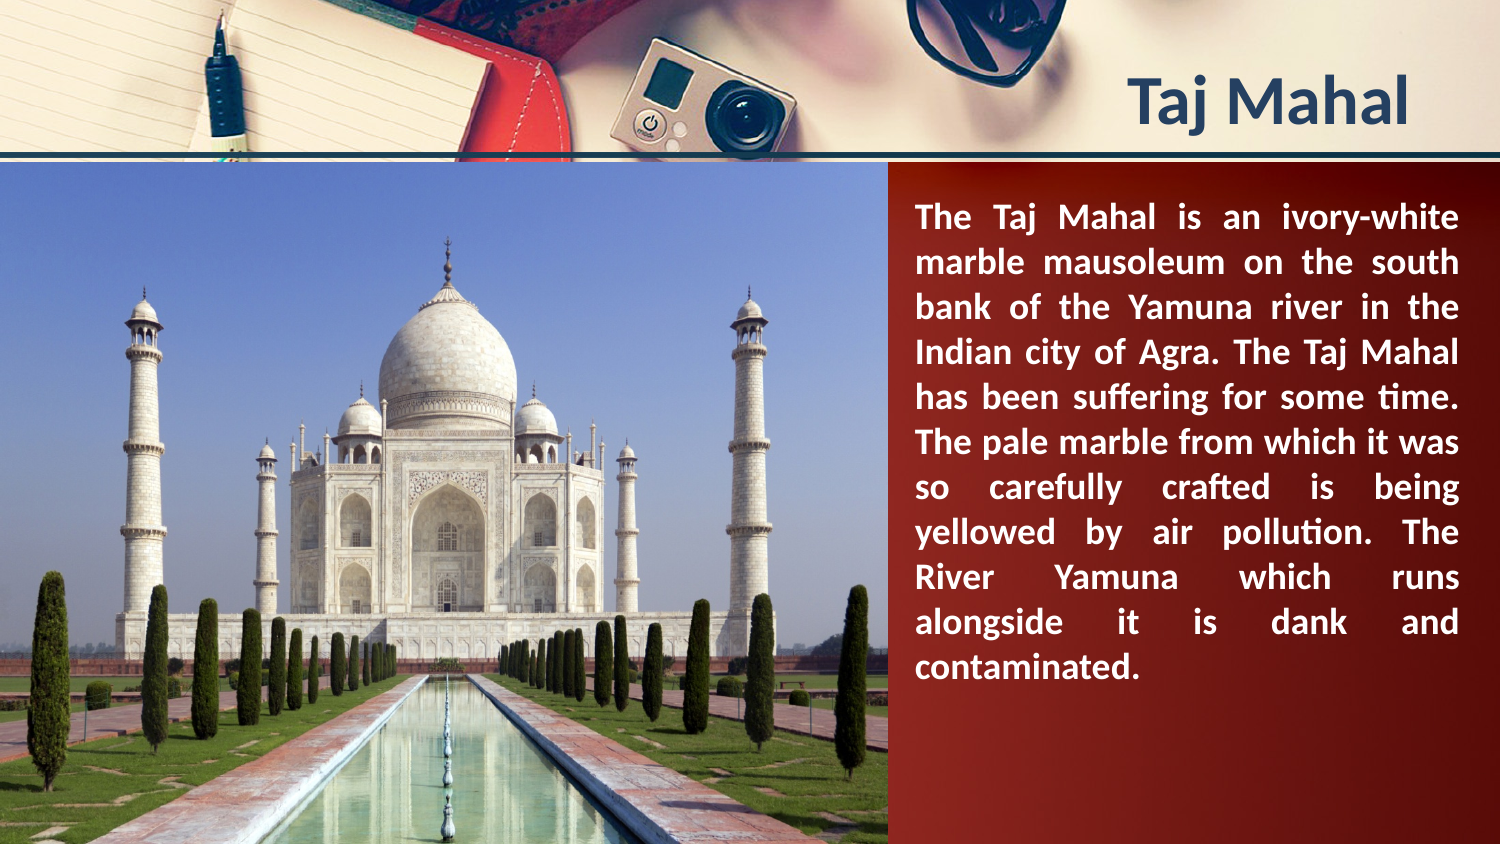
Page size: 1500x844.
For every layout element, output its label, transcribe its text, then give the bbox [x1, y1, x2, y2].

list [0, 162, 888, 844]
picture [0, 0, 1500, 844]
title Taj Mahal [73, 46, 1427, 147]
text_box The Taj Mahal is an ivory-white marble mausoleum on the south bank of the Yamuna river in the Indian city of Agra. The Taj Mahal has been suffering for some time. The pale marble from which it was so carefully crafted is being yellowed by air pollution. The River Yamuna which runs alongside it is dank and contaminated. [900, 184, 1475, 740]
